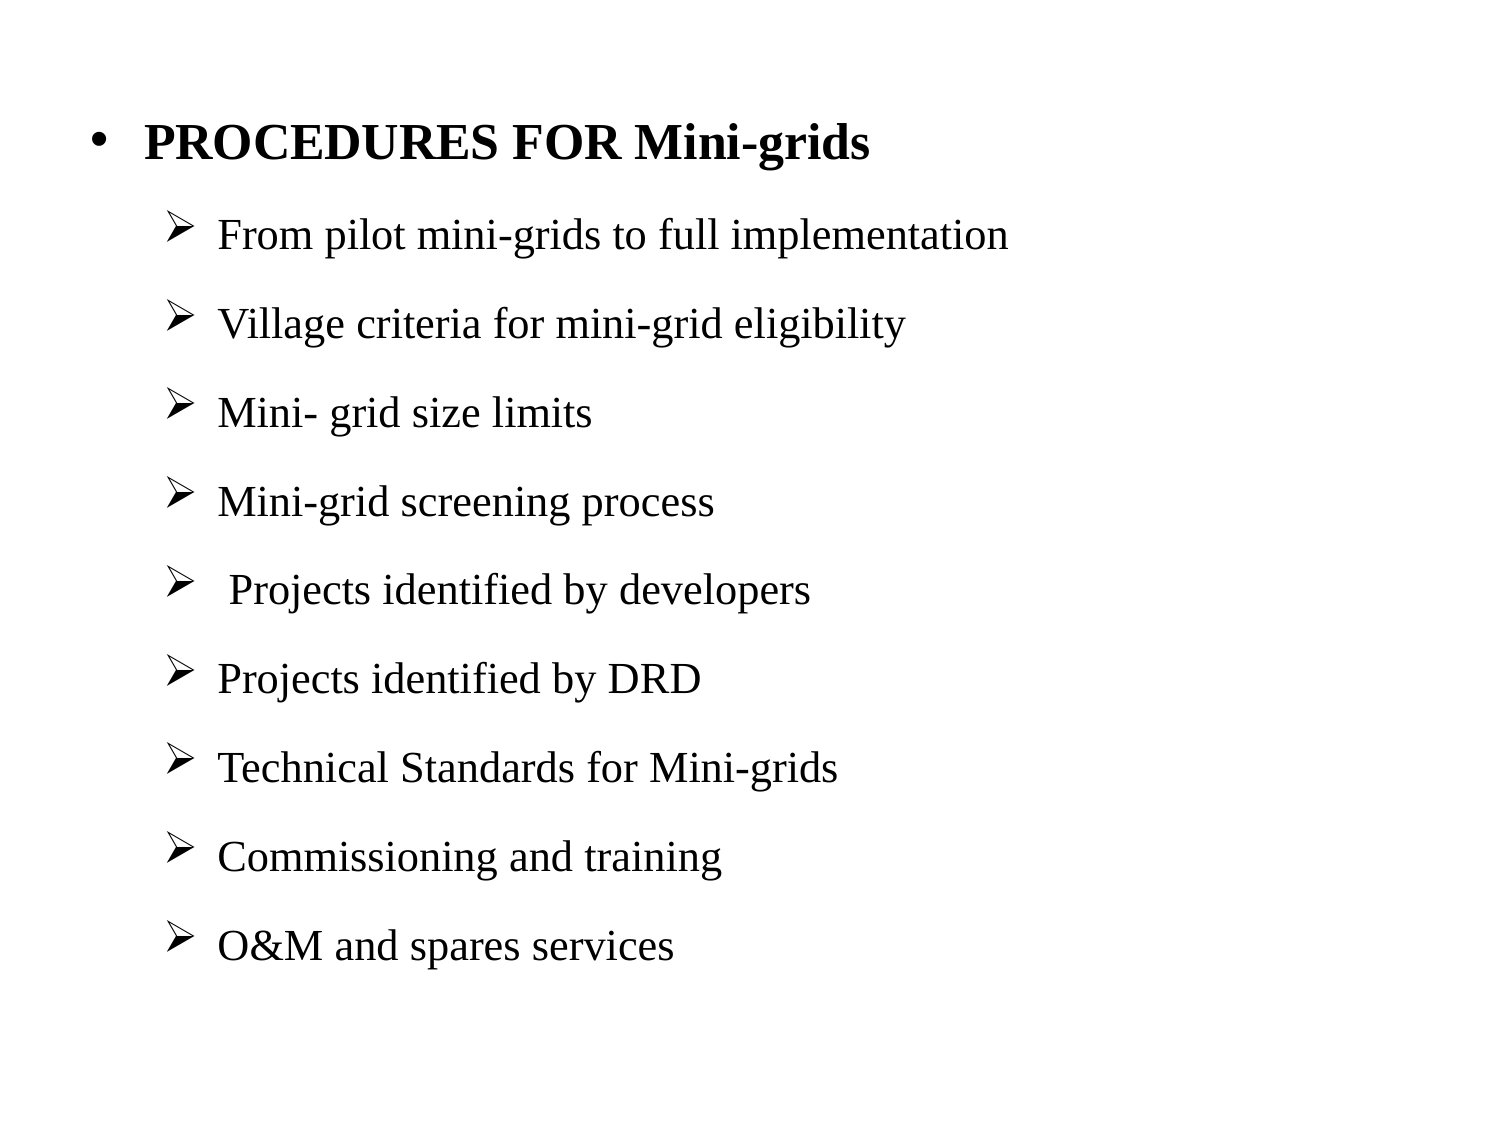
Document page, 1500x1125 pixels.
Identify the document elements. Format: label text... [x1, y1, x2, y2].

list procedures for Mini-grids From pilot mini-grids to full implementation Village criteria for mini-grid eligibility Mini- grid size limits Mini-grid screening process Projects identified by developers Projects identified by DRD Technical Standards for Mini-grids Commissioning and training O&M and spares services [75, 99, 1425, 980]
